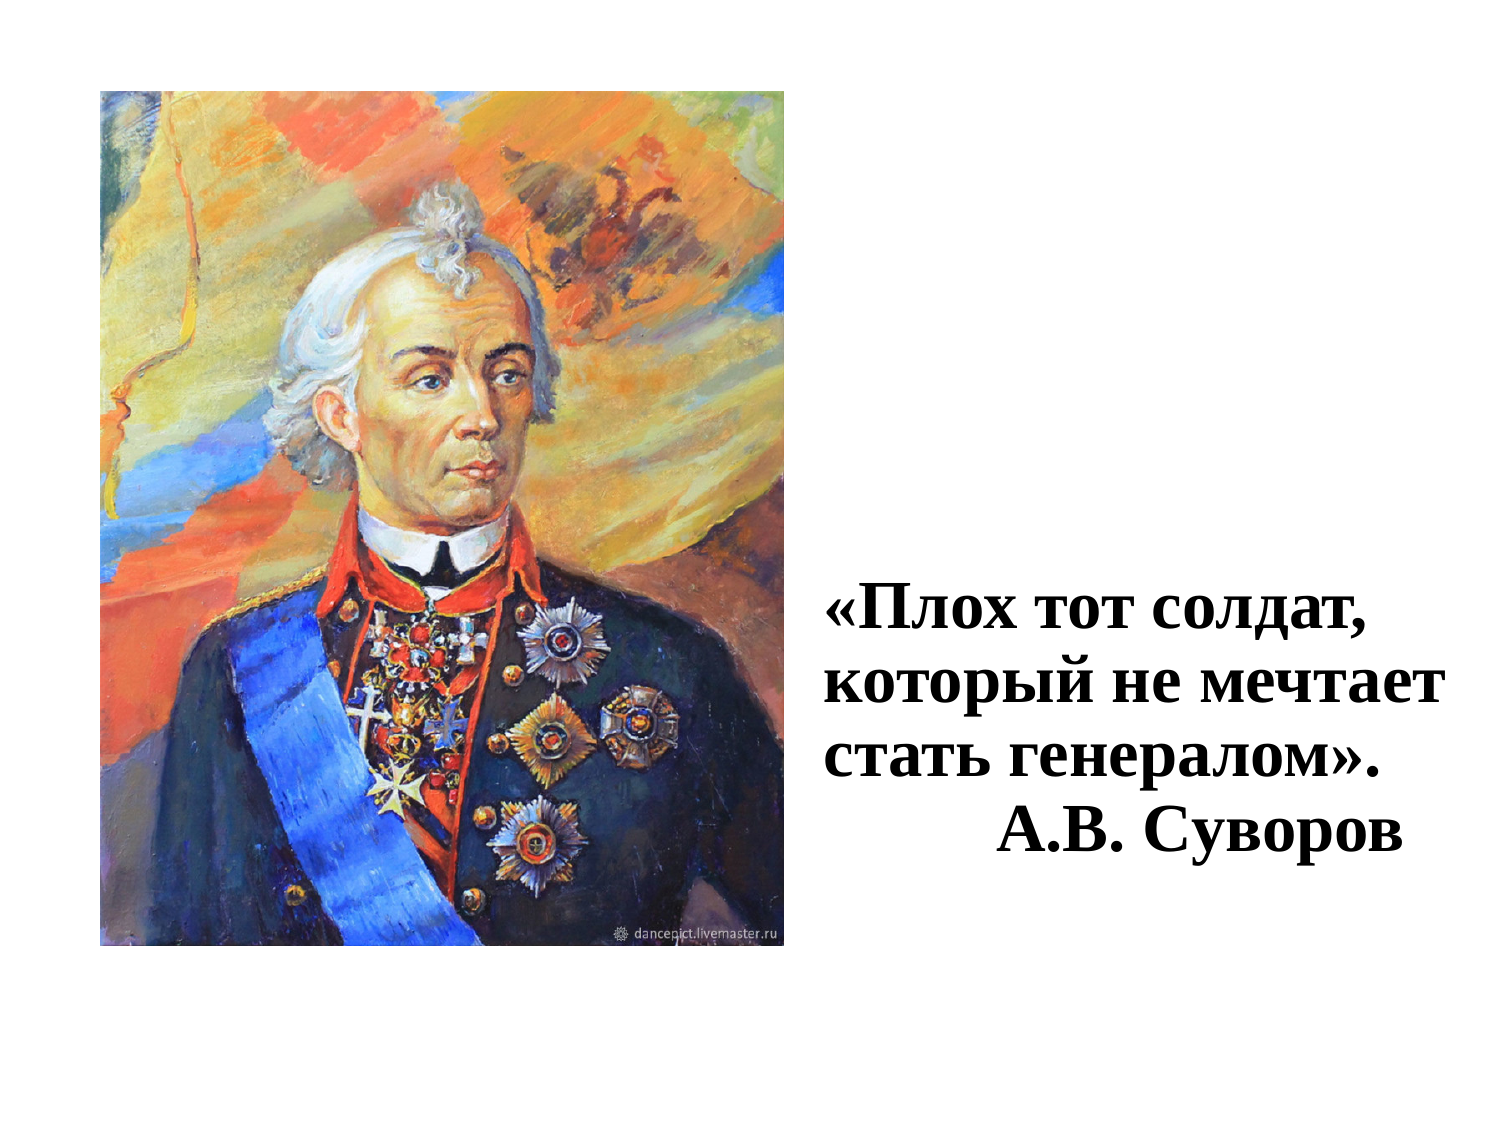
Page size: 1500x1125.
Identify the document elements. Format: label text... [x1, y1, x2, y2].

title «Плох тот солдат, который не мечтает стать генералом». А.В. Суворов [809, 456, 1500, 980]
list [100, 91, 784, 946]
